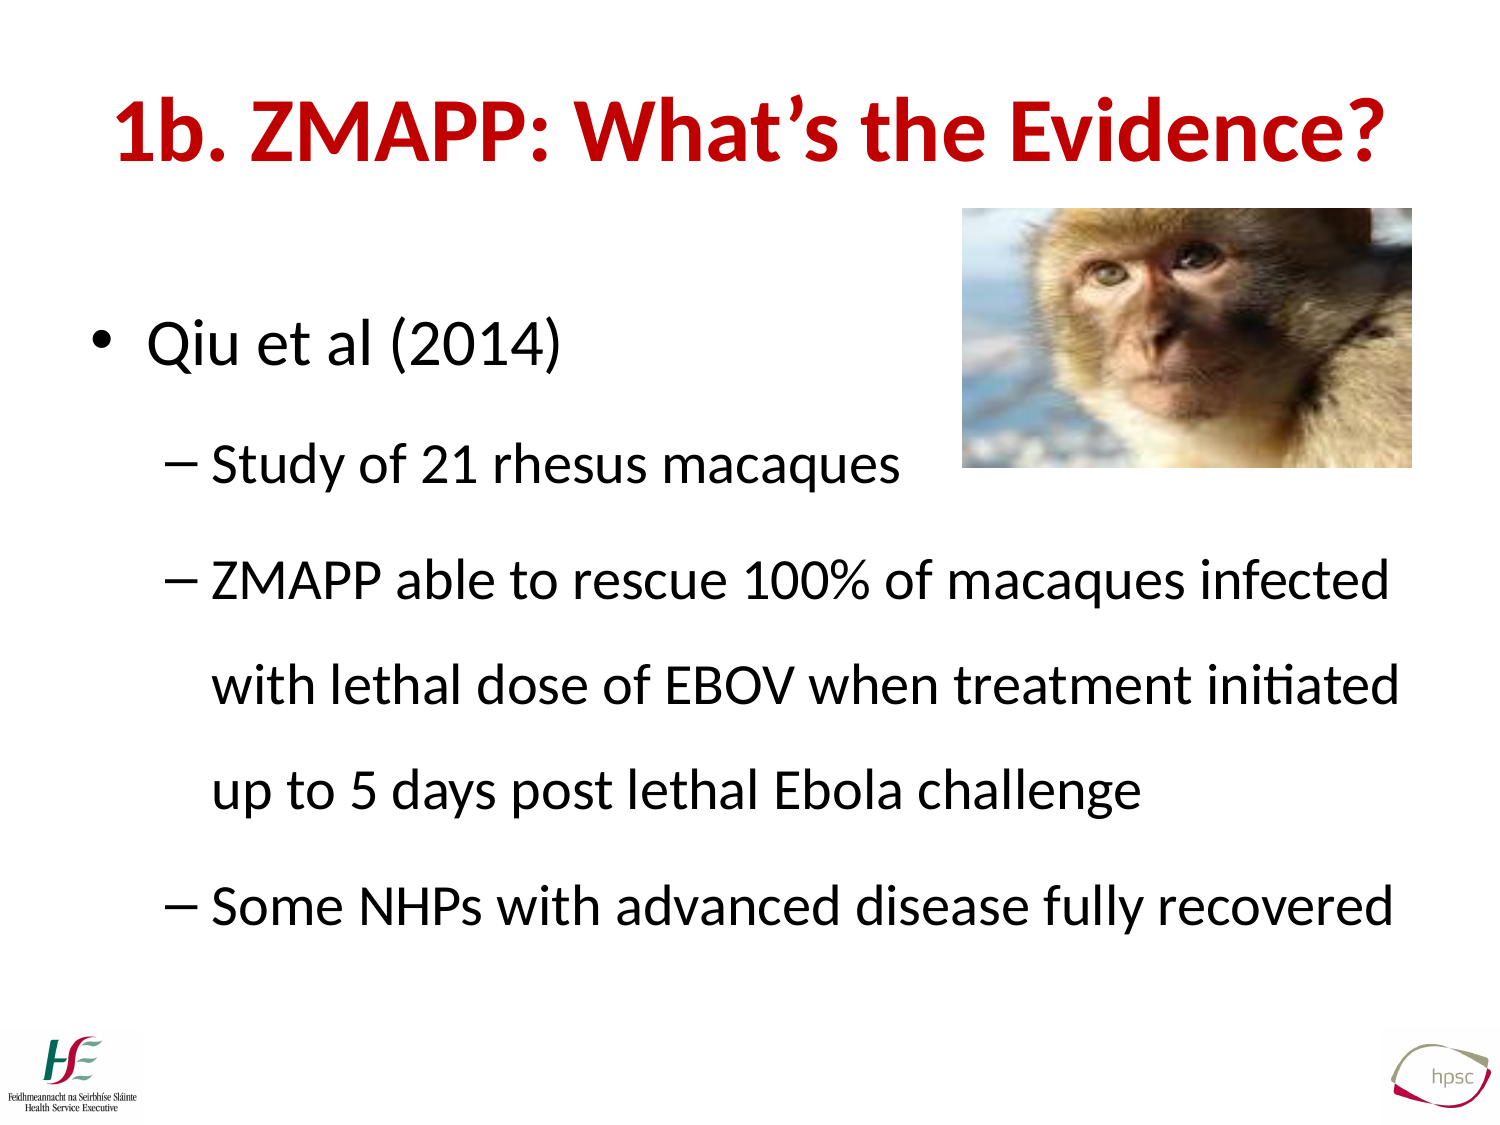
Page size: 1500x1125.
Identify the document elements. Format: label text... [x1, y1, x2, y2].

title 1b. ZMAPP: What’s the Evidence? [75, 30, 1425, 219]
picture [0, 1029, 142, 1125]
picture [1381, 1026, 1500, 1125]
picture [962, 207, 1412, 469]
list Qiu et al (2014) Study of 21 rhesus macaques ZMAPP able to rescue 100% of macaques infected with lethal dose of EBOV when treatment initiated up to 5 days post lethal Ebola challenge Some NHPs with advanced disease fully recovered [75, 290, 1425, 1059]
